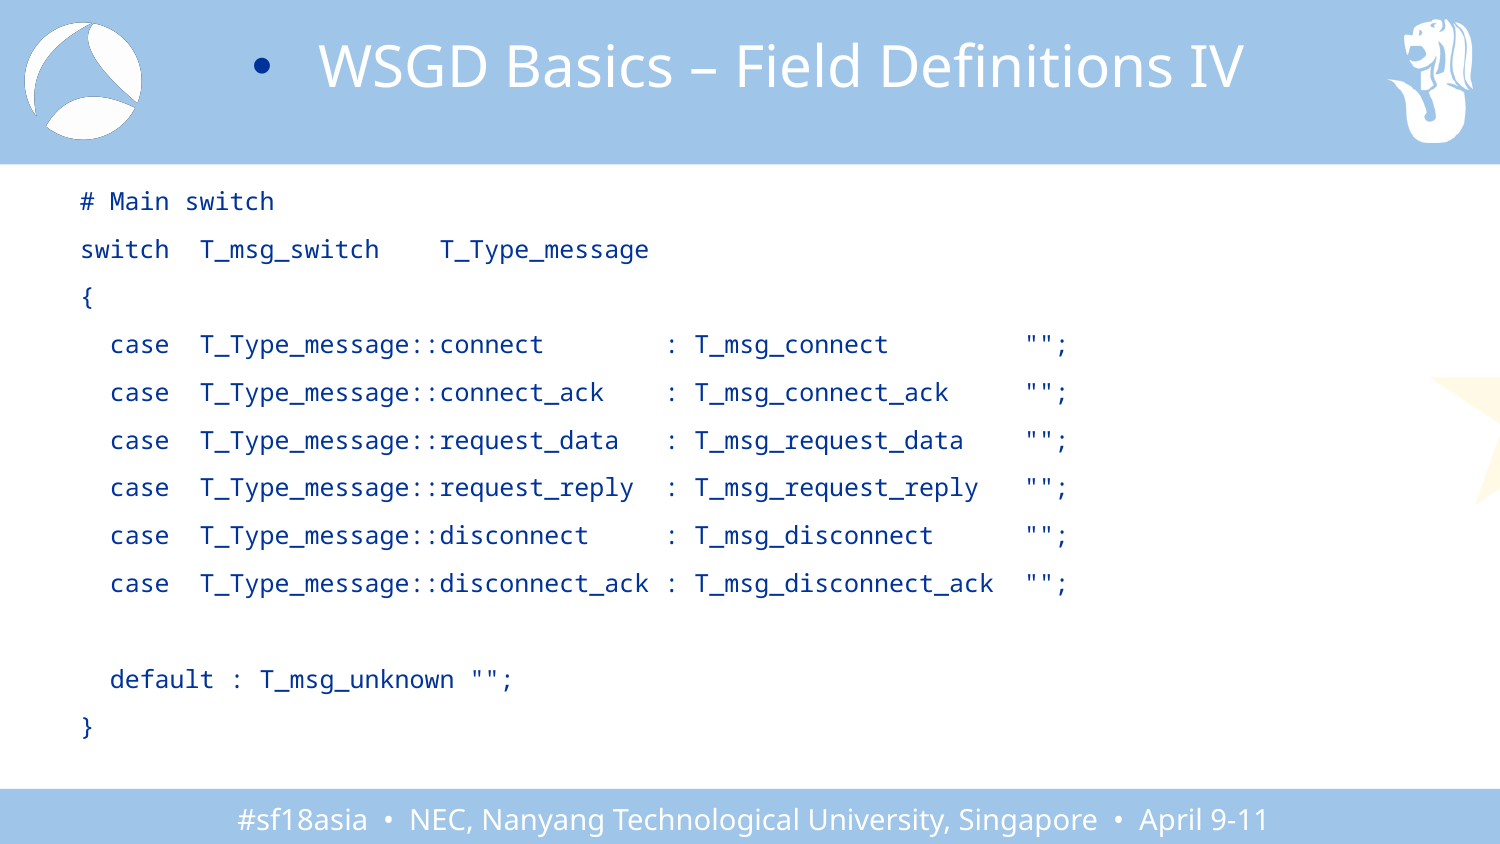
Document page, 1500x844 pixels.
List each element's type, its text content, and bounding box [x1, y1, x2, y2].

picture [24, 22, 142, 140]
picture [1387, 19, 1473, 143]
list # Main switch switch T_msg_switch T_Type_message { case T_Type_message::connect : T_msg_connect ""; case T_Type_message::connect_ack : T_msg_connect_ack ""; case T_Type_message::request_data : T_msg_request_data ""; case T_Type_message::request_reply : T_msg_request_reply ""; case T_Type_message::disconnect : T_msg_disconnect ""; case T_Type_message::disconnect_ack : T_msg_disconnect_ack ""; default : T_msg_unknown ""; } [64, 173, 1436, 788]
list WSGD Basics – Field Definitions IV [147, 0, 1341, 139]
